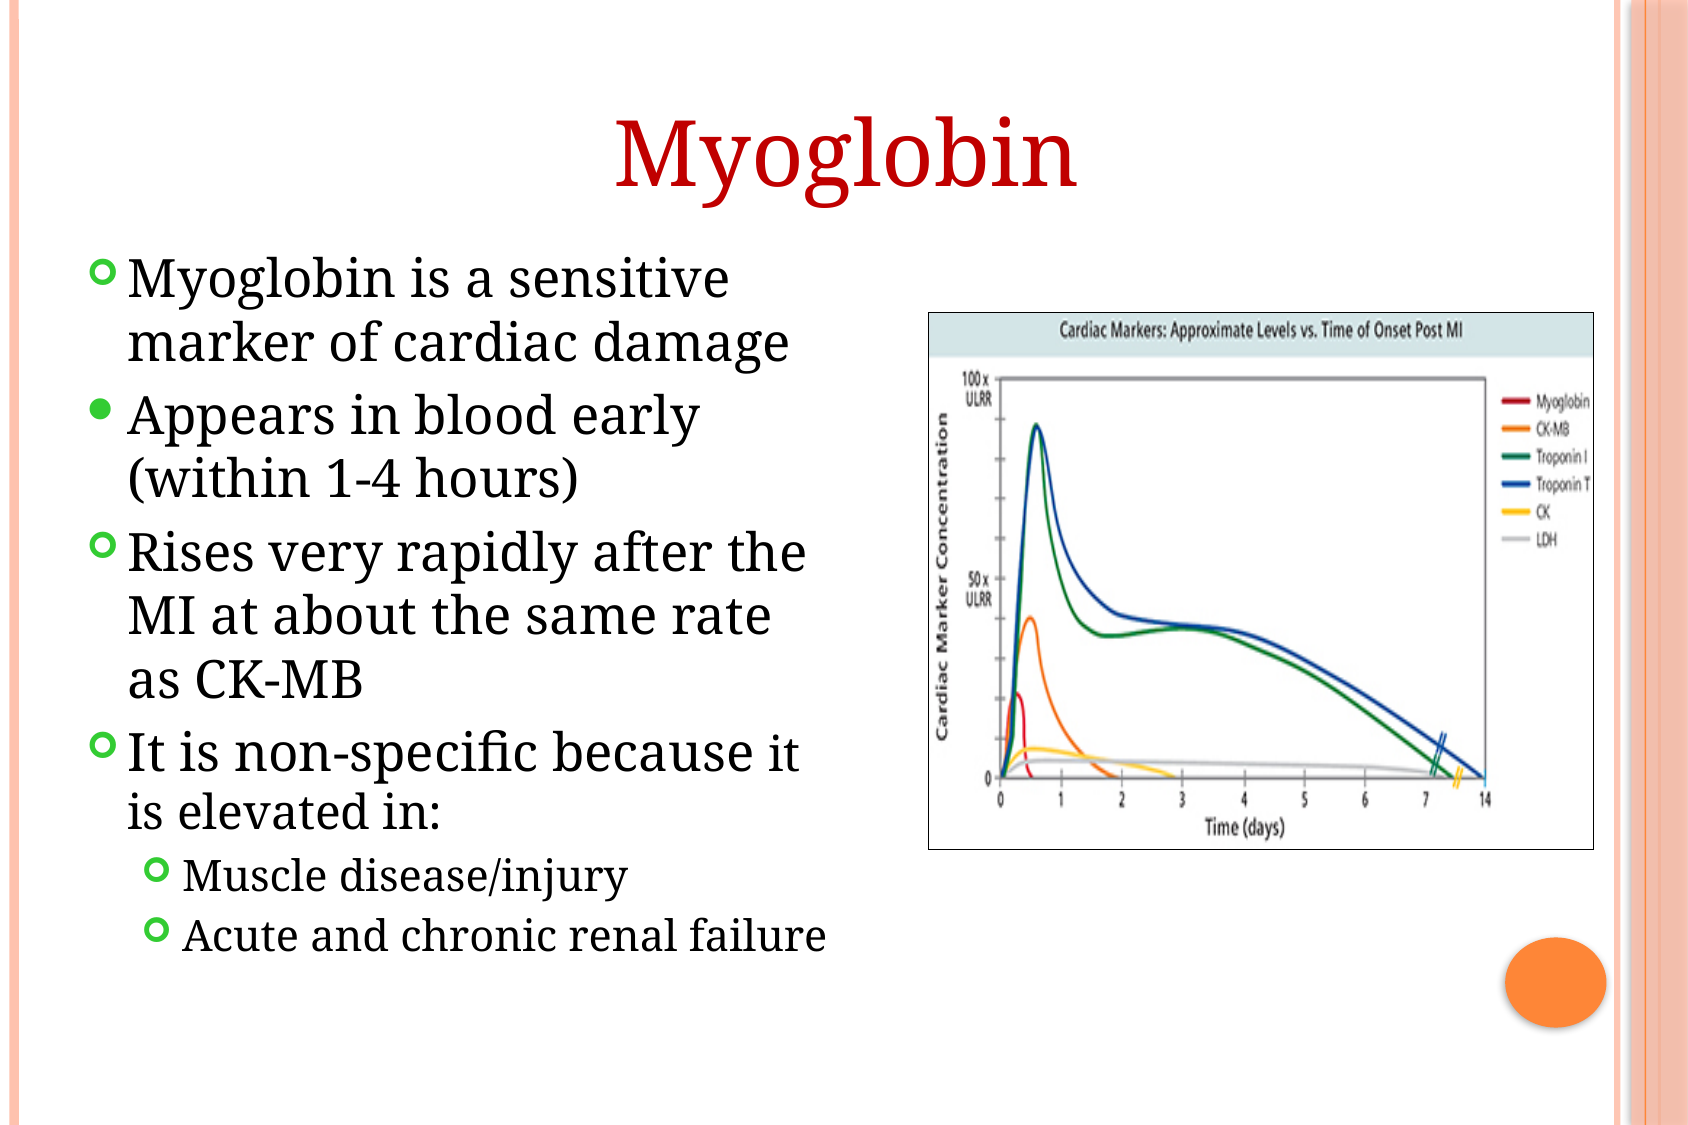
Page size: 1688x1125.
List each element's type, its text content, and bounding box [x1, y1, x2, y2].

text_box Myoglobin [156, 87, 1538, 213]
picture [928, 311, 1595, 851]
list Myoglobin is a sensitive marker of cardiac damage Appears in blood early (within 1-4 hours) Rises very rapidly after the MI at about the same rate as CK-MB It is non-specific because it is elevated in: Muscle disease/injury Acute and chronic renal failure [71, 237, 847, 988]
